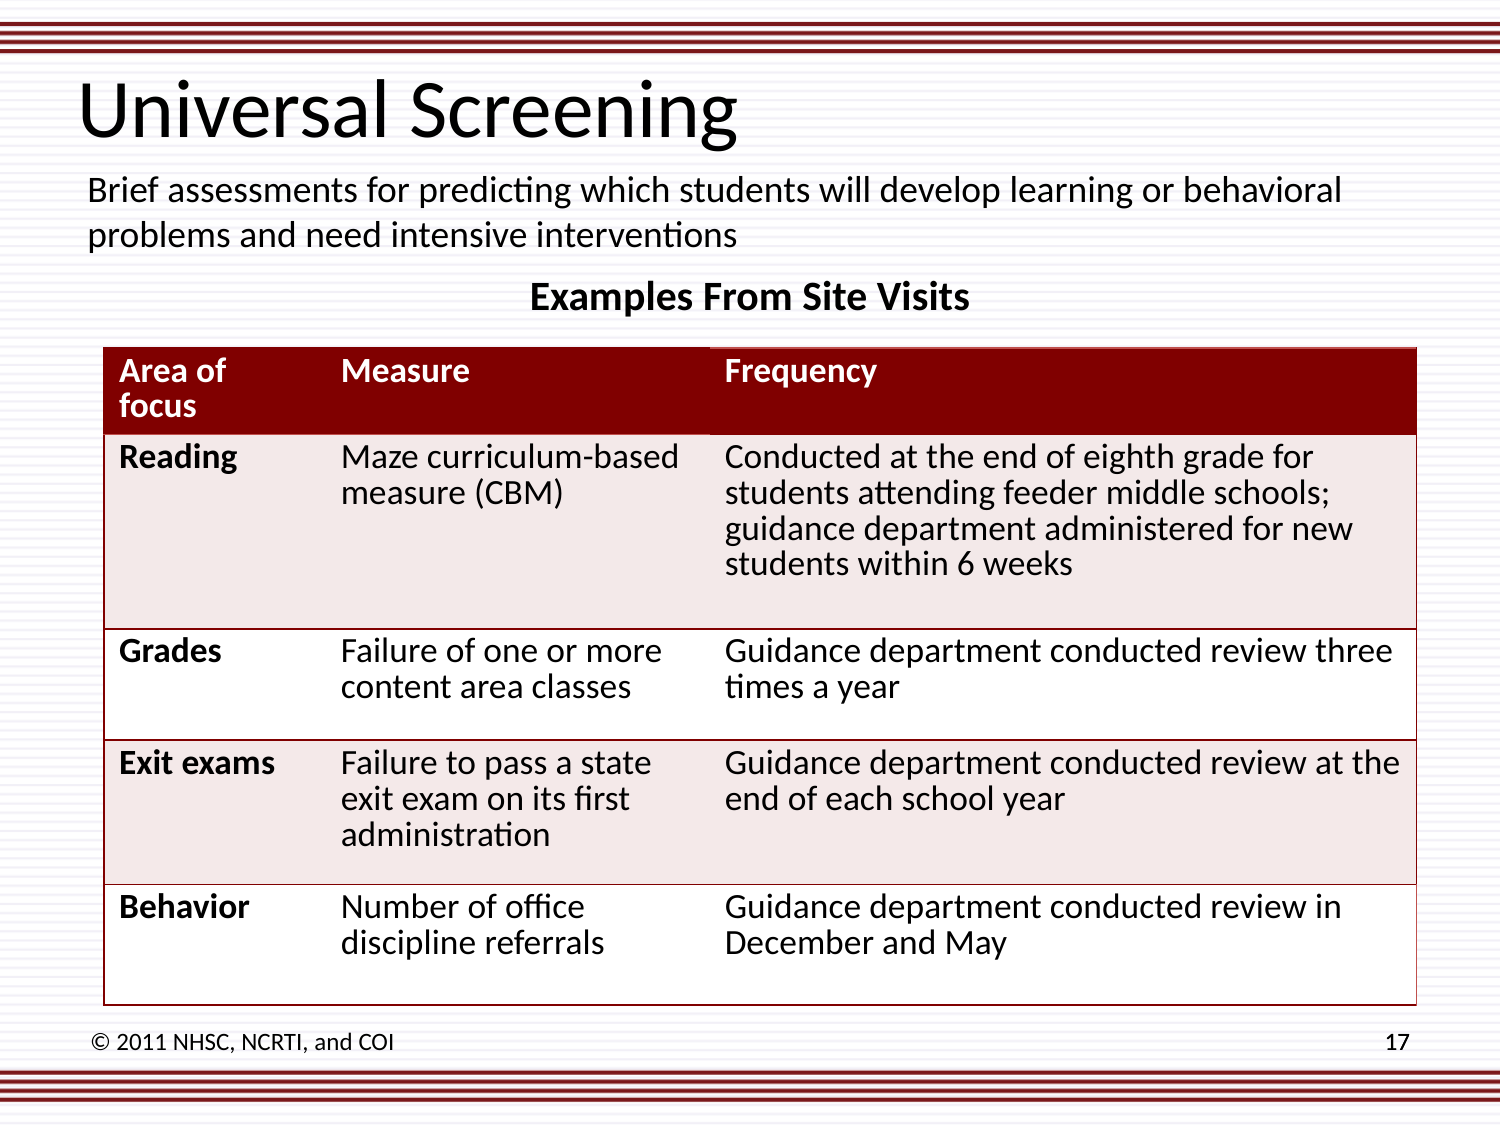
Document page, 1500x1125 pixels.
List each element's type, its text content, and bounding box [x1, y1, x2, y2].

table_cell Number of office discipline referrals [326, 885, 710, 1004]
footer © 2011 NHSC, NCRTI, and COI [75, 1010, 550, 1071]
text_box Brief assessments for predicting which students will develop learning or behavioral problems and need intensive interventions [72, 157, 1452, 263]
table_cell Guidance department conducted review three times a year [710, 630, 1416, 739]
table_header Measure [326, 349, 710, 434]
table_cell Exit exams [105, 741, 326, 884]
table_cell Grades [105, 630, 326, 739]
table_cell Failure of one or more content area classes [326, 630, 710, 739]
text_box Examples From Site Visits [0, 261, 1500, 327]
table_cell Guidance department conducted review at the end of each school year [710, 741, 1416, 884]
slide_number 17 [1074, 1010, 1425, 1071]
table_cell Conducted at the end of eighth grade for students attending feeder middle schools; guidance department administered for new students within 6 weeks [710, 435, 1416, 628]
table_cell Failure to pass a state exit exam on its first administration [326, 741, 710, 884]
table_cell Reading [105, 435, 326, 628]
picture [0, 0, 1500, 261]
title Universal Screening [62, 44, 1351, 209]
table_cell Maze curriculum-based measure (CBM) [326, 435, 710, 628]
table_header Frequency [710, 349, 1416, 434]
table_cell Behavior [105, 885, 326, 1004]
table_header Area of focus [105, 349, 326, 434]
picture [0, 327, 1500, 1125]
table_cell Guidance department conducted review in December and May [710, 885, 1416, 1004]
